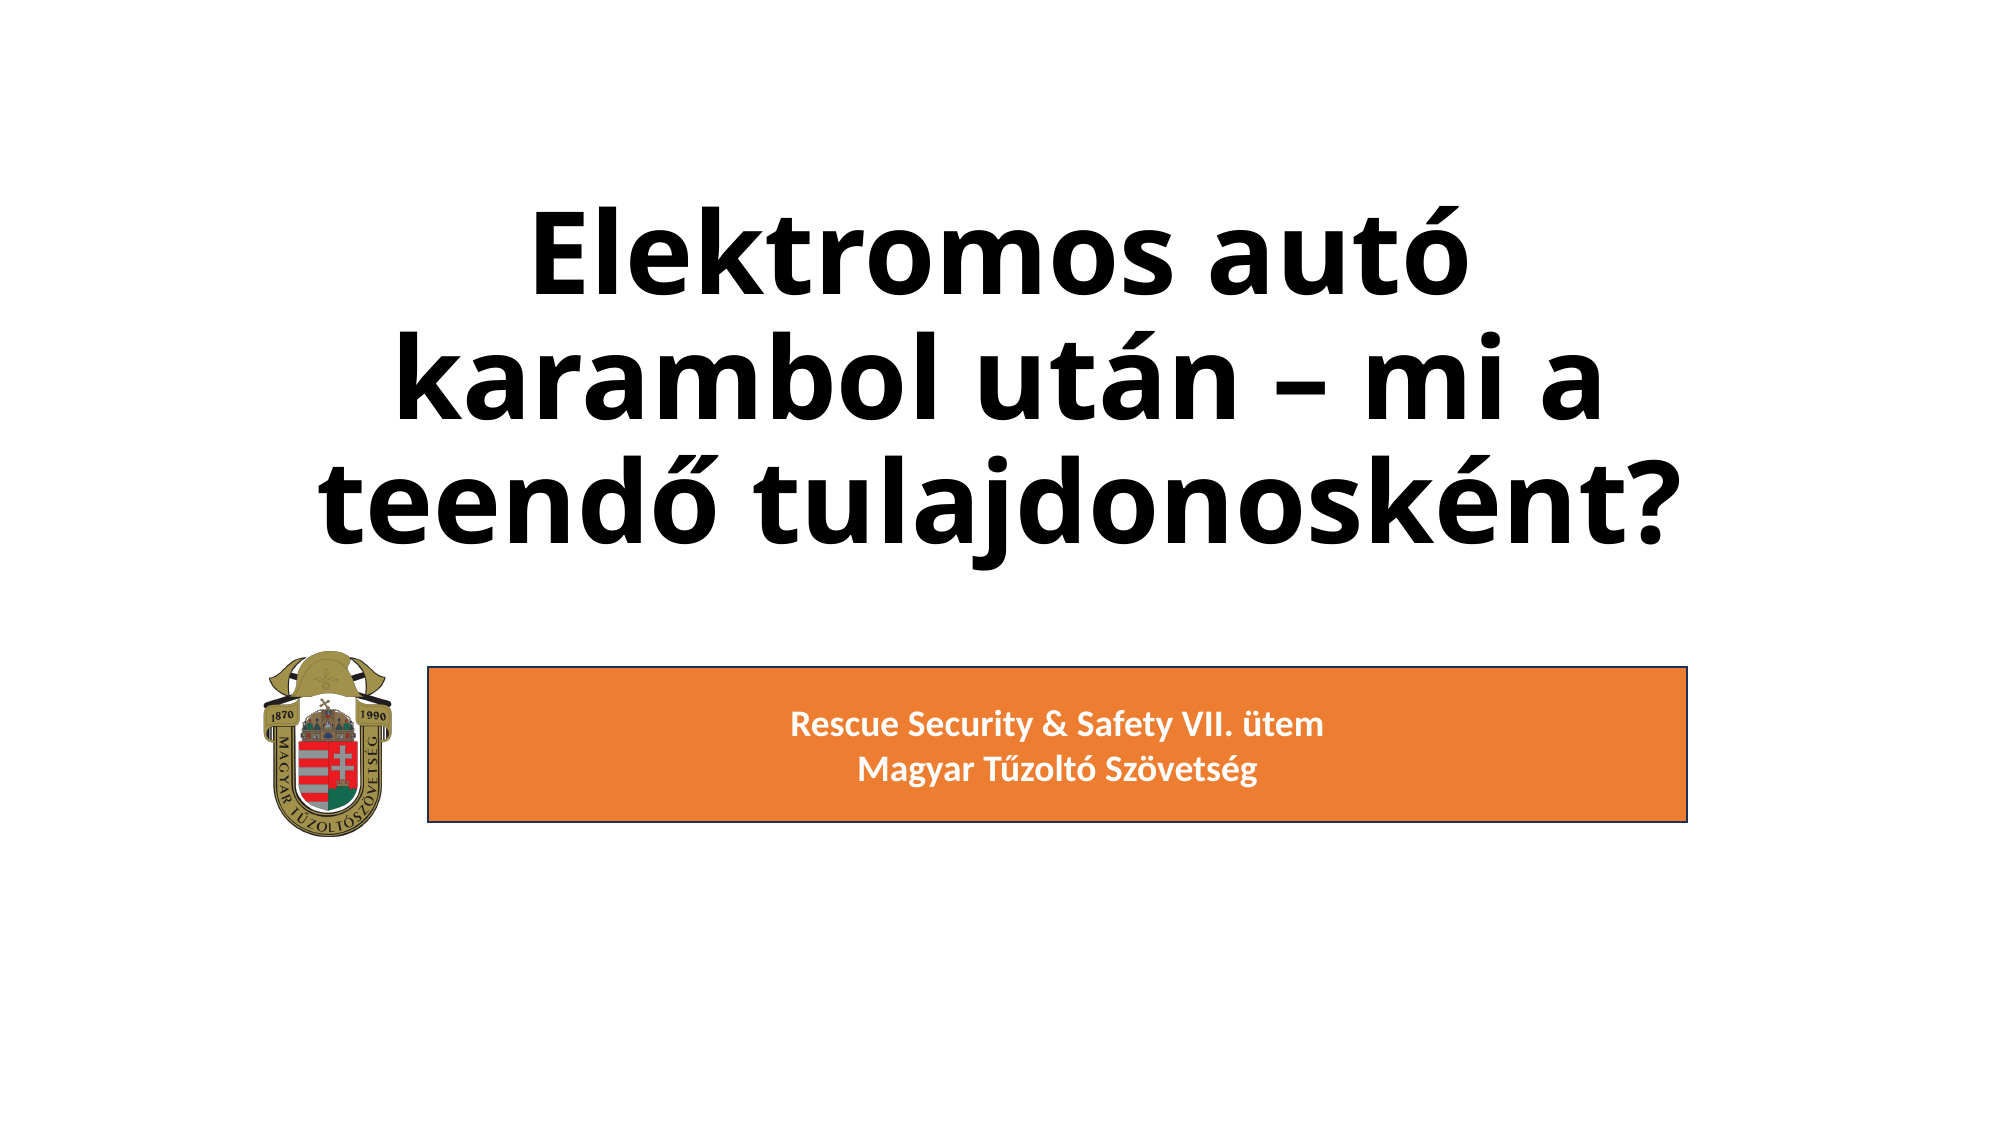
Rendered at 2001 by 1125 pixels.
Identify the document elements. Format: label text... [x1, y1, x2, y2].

title Elektromos autó karambol után – mi a teendő tulajdonosként? [249, 184, 1750, 576]
picture [234, 651, 421, 837]
